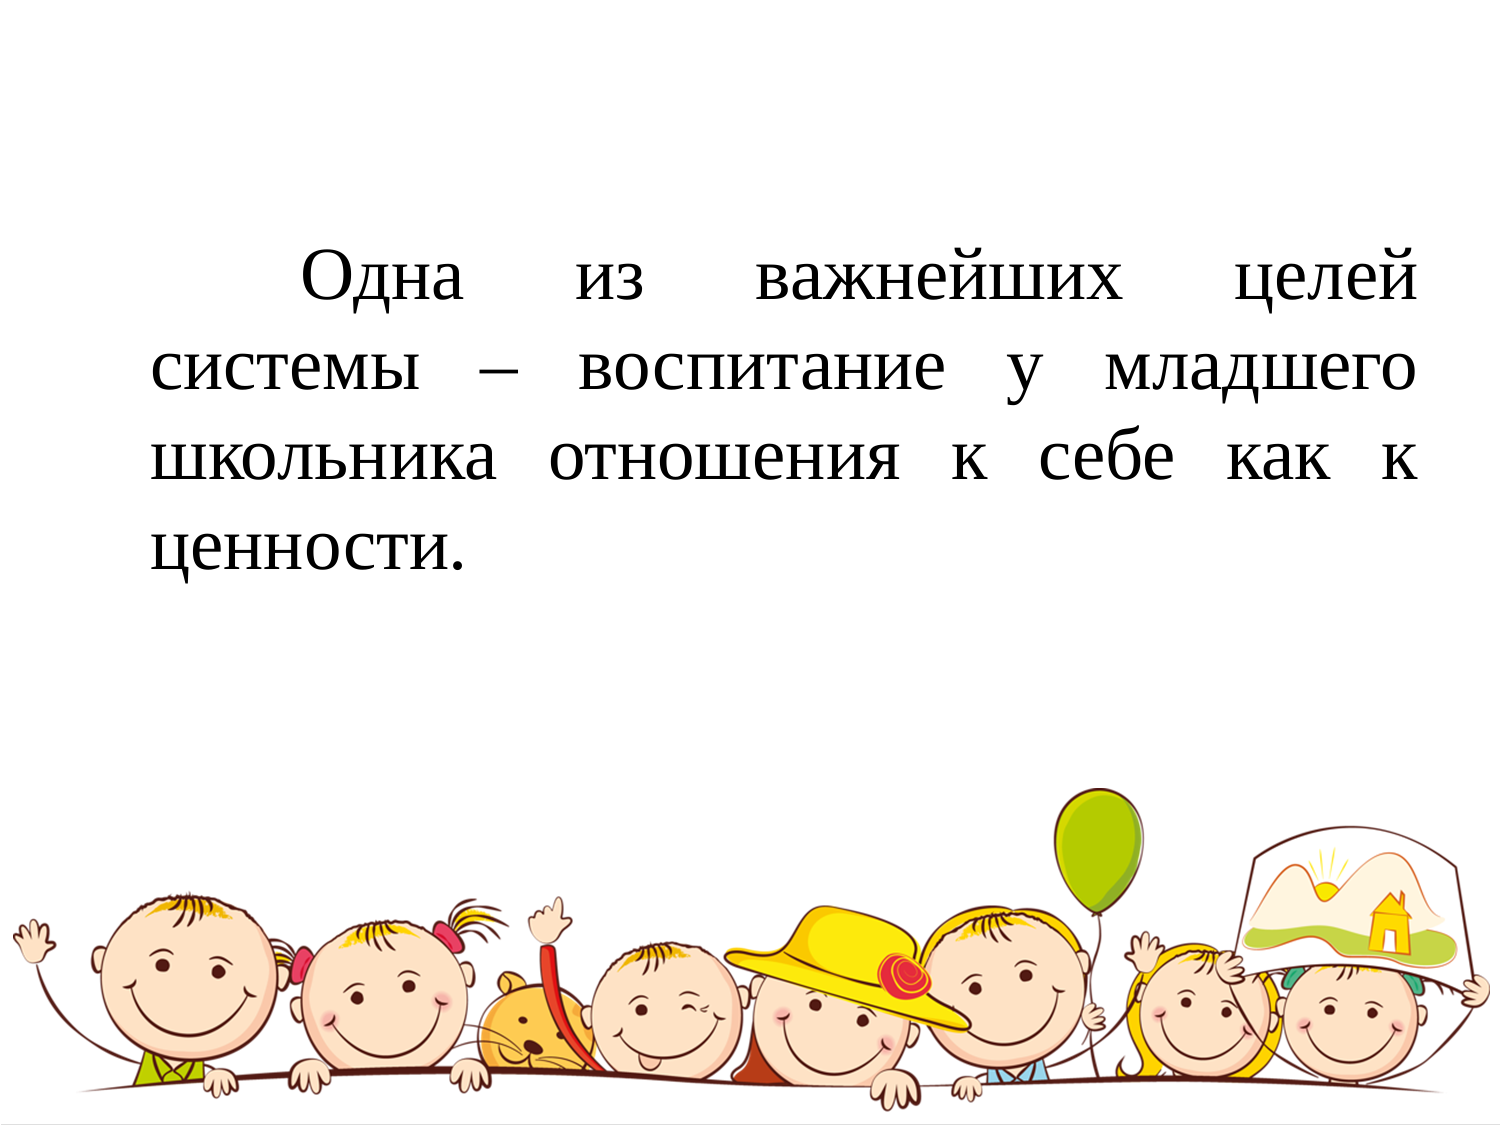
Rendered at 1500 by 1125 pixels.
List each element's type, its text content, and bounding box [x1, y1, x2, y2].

text_box Одна из важнейших целей системы – воспитание у младшего школьника отношения к себе как к ценности. [135, 137, 1435, 592]
picture [0, 0, 1500, 1125]
